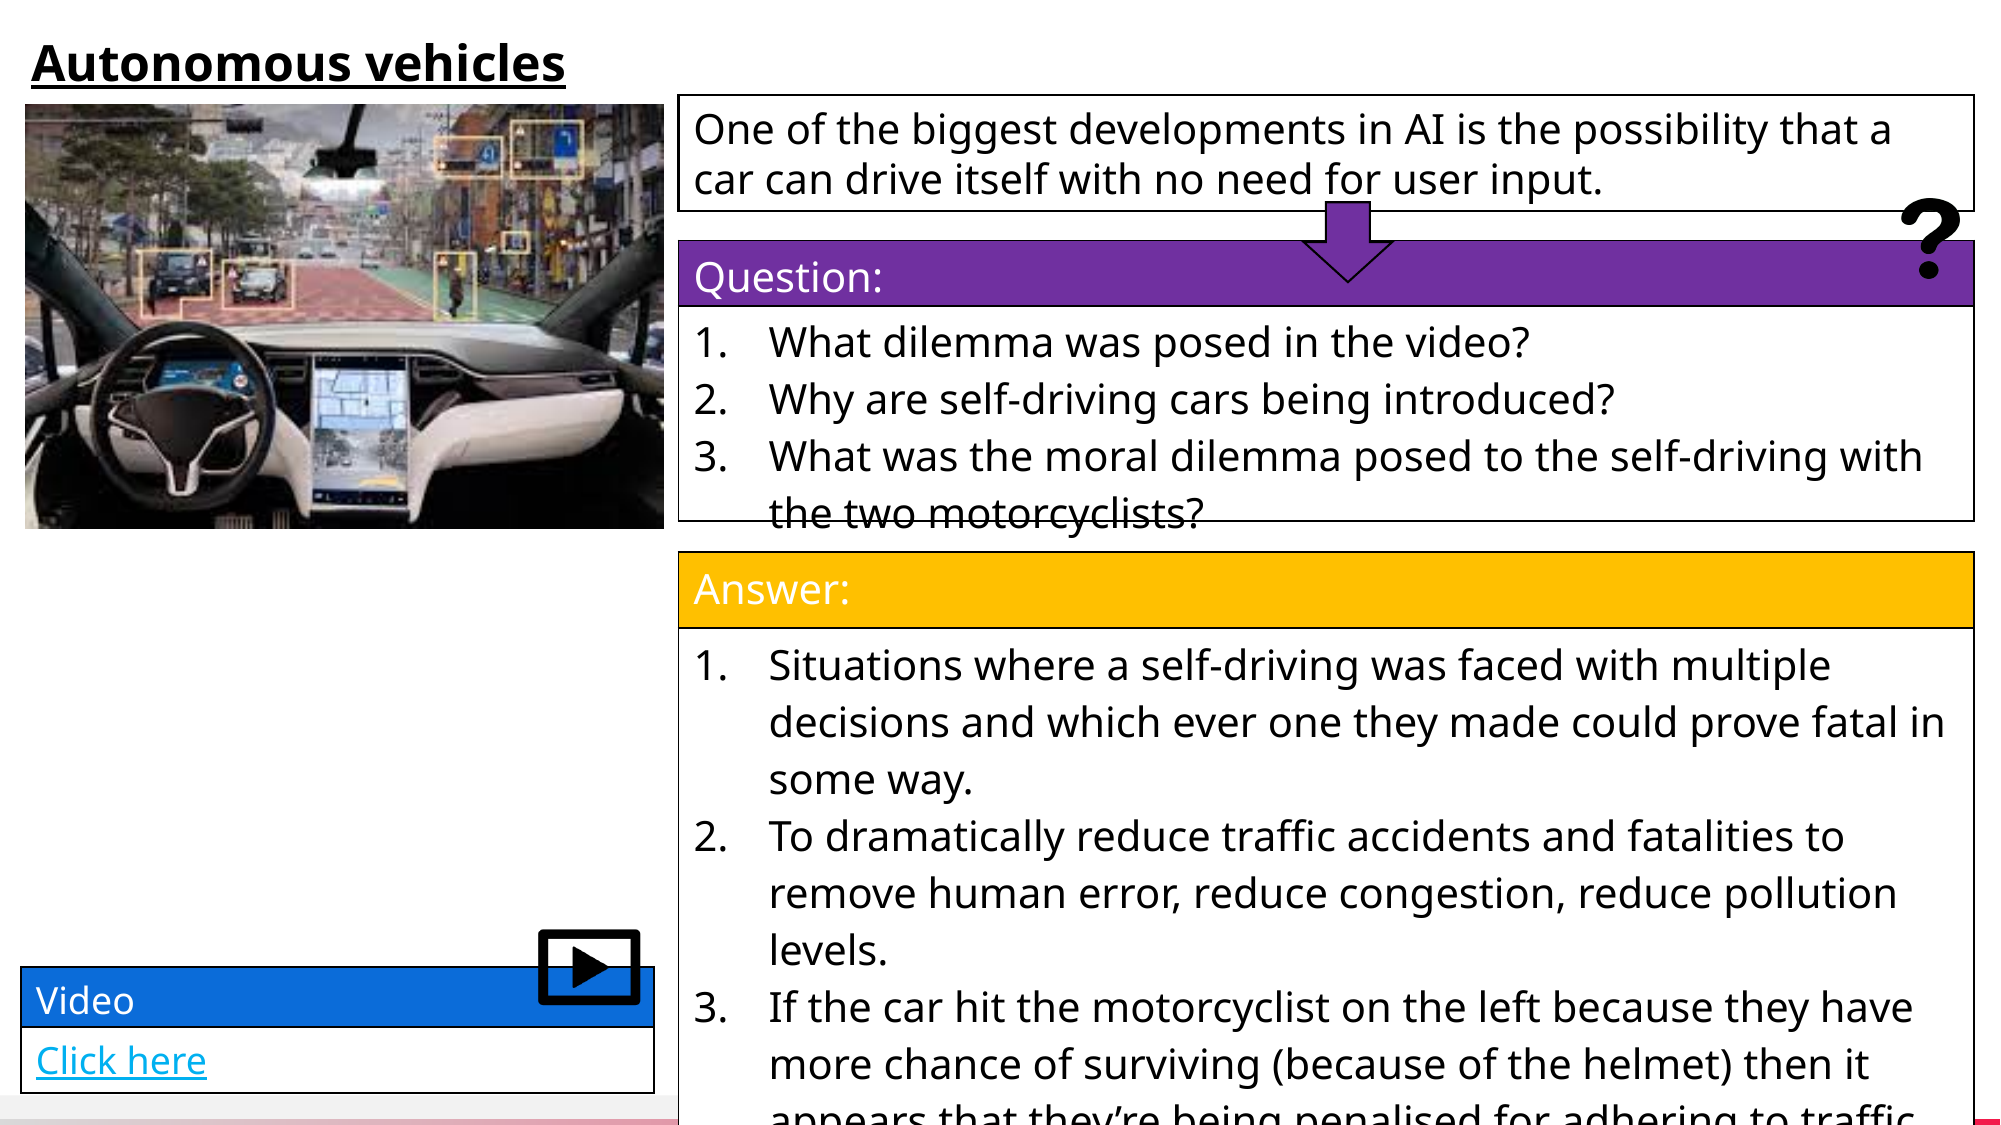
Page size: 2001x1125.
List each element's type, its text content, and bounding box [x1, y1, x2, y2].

picture [528, 906, 650, 1028]
table_cell What dilemma was posed in the video? Why are self-driving cars being introduced? What was the moral dilemma posed to the self-driving with the two motorcyclists? [679, 307, 1973, 520]
table_header Video [22, 968, 528, 1026]
text_box Autonomous vehicles [16, 23, 1086, 99]
table_header Question: [679, 241, 1973, 305]
picture [1886, 198, 1975, 279]
table_cell Situations where a self-driving was faced with multiple decisions and which ever one they made could prove fatal in some way. To dramatically reduce traffic accidents and fatalities to remove human error, reduce congestion, reduce pollution levels. If the car hit the motorcyclist on the left because they have more chance of surviving (because of the helmet) then it appears that they’re being penalised for adhering to traffic law. Whereas hitting the motorcyclist on the right increases the chance of that person dying when the purpose of autonomous vehicles is to minimise harm. [679, 629, 1973, 1125]
picture [25, 104, 664, 529]
table_cell Click here [22, 1028, 653, 1092]
text_box [1301, 201, 1395, 284]
table_header Answer: [679, 553, 1973, 627]
text_box One of the biggest developments in AI is the possibility that a car can drive itself with no need for user input. [677, 94, 1975, 212]
